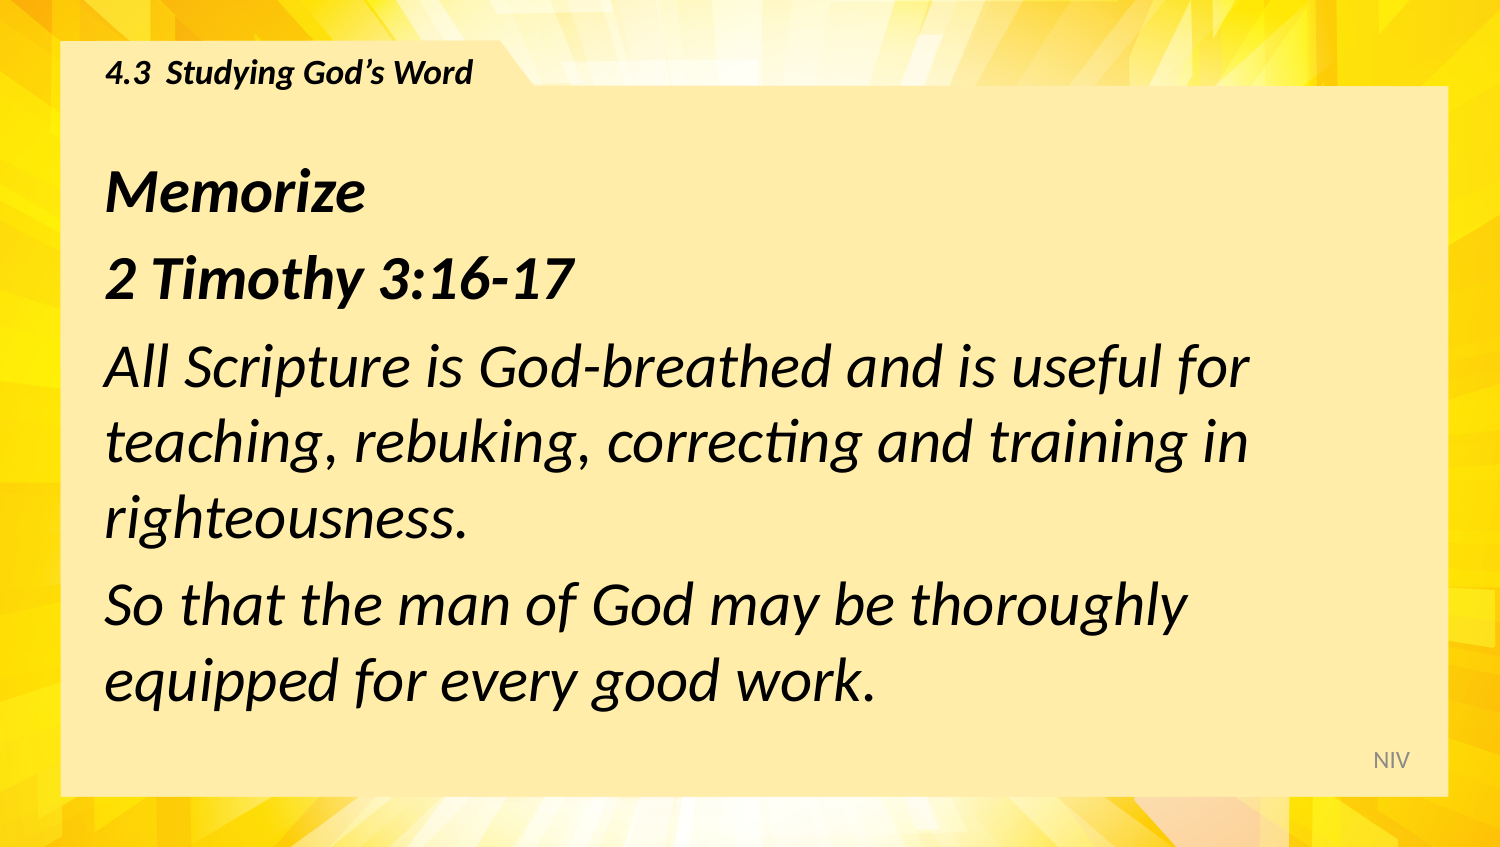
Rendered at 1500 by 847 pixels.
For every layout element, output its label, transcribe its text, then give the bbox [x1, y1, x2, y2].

title 4.3 Studying God’s Word [89, 33, 1420, 108]
footer NIV [950, 736, 1425, 782]
list Memorize 2 Timothy 3:16-17 All Scripture is God-breathed and is useful for teaching, rebuking, correcting and training in righteousness. So that the man of God may be thoroughly equipped for every good work. [89, 141, 1403, 722]
picture [0, 0, 1500, 847]
